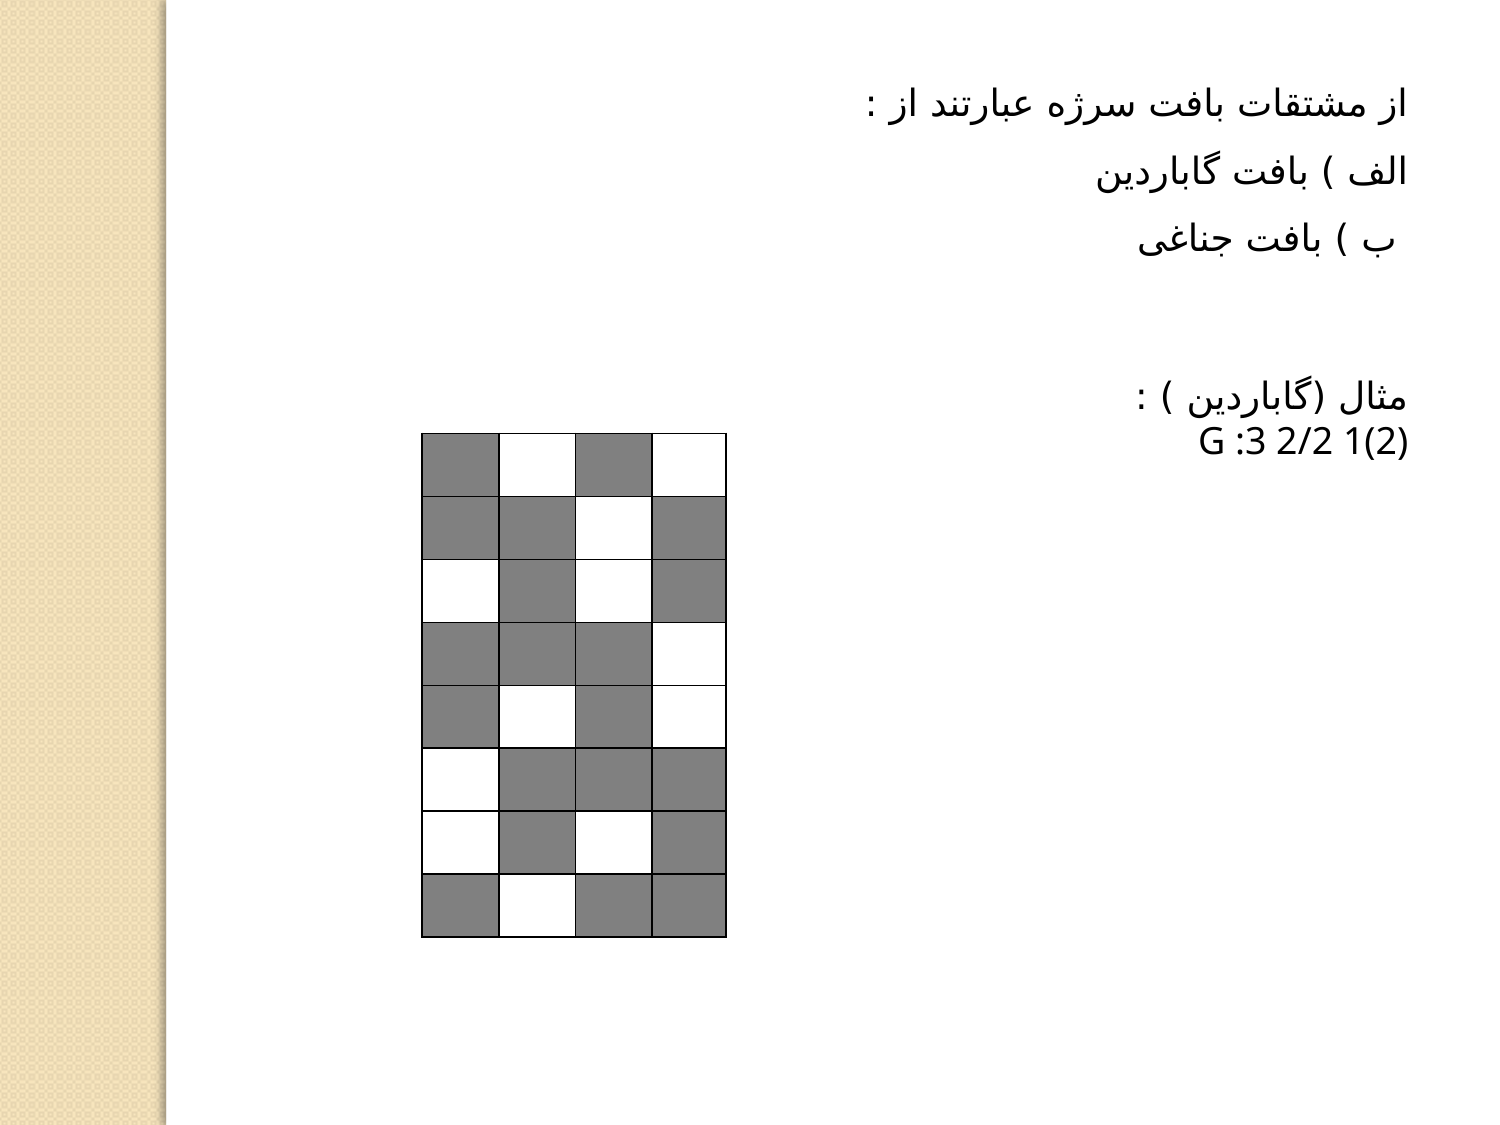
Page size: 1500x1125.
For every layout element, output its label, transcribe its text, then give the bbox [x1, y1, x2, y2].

table_cell [653, 560, 725, 622]
table_cell [576, 686, 651, 747]
table_cell [423, 560, 498, 622]
table_cell [423, 812, 498, 873]
table_cell [576, 623, 651, 685]
table_header [500, 434, 575, 496]
table_cell [653, 686, 725, 747]
table_header [653, 434, 725, 496]
table_cell [500, 497, 575, 559]
table_cell [500, 686, 575, 747]
table_cell [500, 623, 575, 685]
table_cell [653, 623, 725, 685]
table_cell [423, 686, 498, 747]
table_cell [653, 812, 725, 873]
table_cell [576, 749, 651, 810]
table_cell [500, 749, 575, 810]
table_cell [653, 749, 725, 810]
table_cell [576, 875, 651, 936]
table_cell [500, 560, 575, 622]
text_box از مشتقات بافت سرژه عبارتند از : الف ) بافت گاباردین ب ) بافت جناغی مثال (گاباردین ) : G :3 2/2 1(2) [257, 49, 1454, 537]
table_cell [423, 875, 498, 936]
table_cell [576, 497, 651, 559]
table_cell [576, 812, 651, 873]
table_cell [500, 812, 575, 873]
table_cell [653, 497, 725, 559]
table_cell [423, 497, 498, 559]
table_cell [576, 560, 651, 622]
table_cell [653, 875, 725, 936]
table_header [423, 434, 498, 496]
table_cell [423, 623, 498, 685]
table_header [576, 434, 651, 496]
table_cell [500, 875, 575, 936]
table_cell [423, 749, 498, 810]
